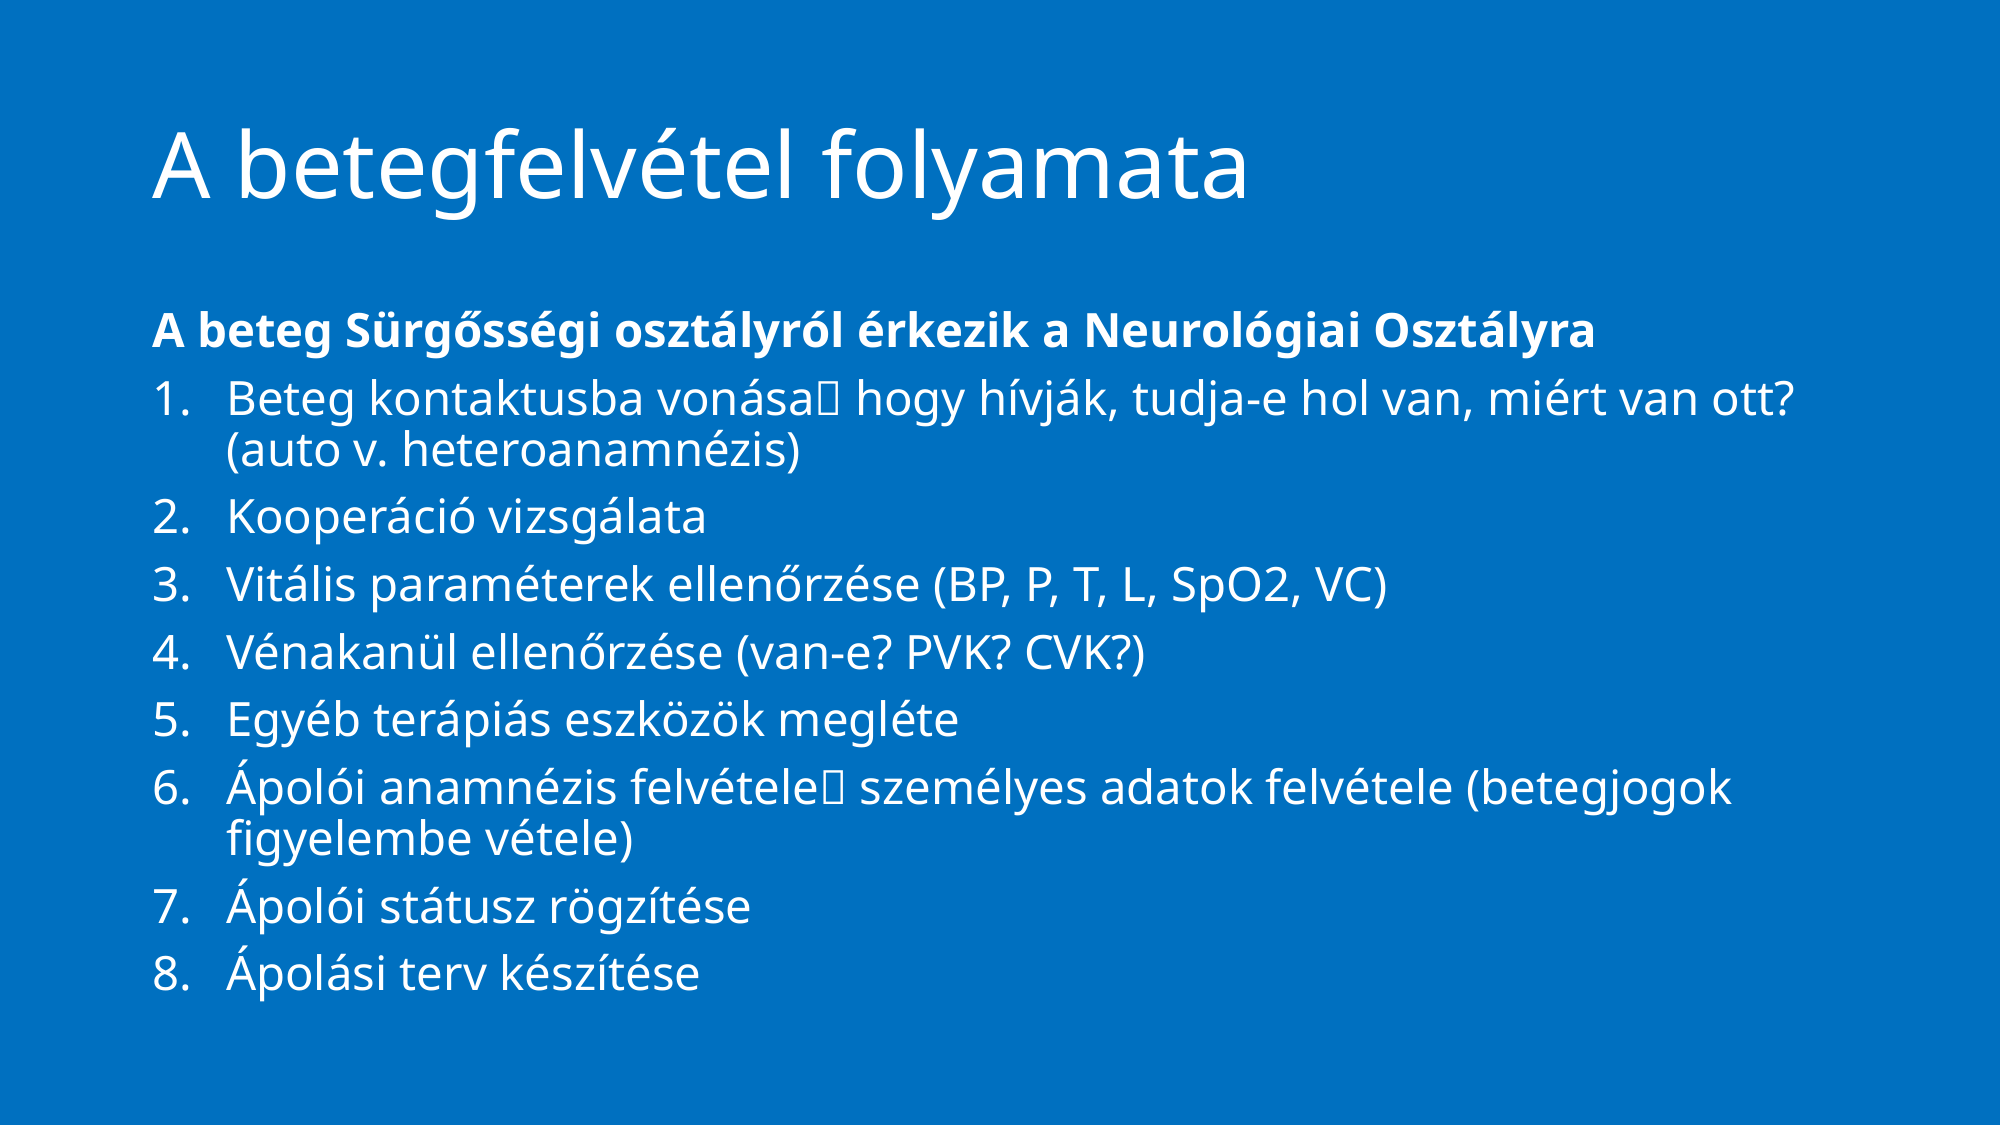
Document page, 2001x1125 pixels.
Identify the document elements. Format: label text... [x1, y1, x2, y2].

title A betegfelvétel folyamata [137, 59, 1863, 278]
list A beteg Sürgősségi osztályról érkezik a Neurológiai Osztályra Beteg kontaktusba vonása hogy hívják, tudja-e hol van, miért van ott? (auto v. heteroanamnézis) Kooperáció vizsgálata Vitális paraméterek ellenőrzése (BP, P, T, L, SpO2, VC) Vénakanül ellenőrzése (van-e? PVK? CVK?) Egyéb terápiás eszközök megléte Ápolói anamnézis felvétele személyes adatok felvétele (betegjogok figyelembe vétele) Ápolói státusz rögzítése Ápolási terv készítése [137, 299, 1863, 1014]
